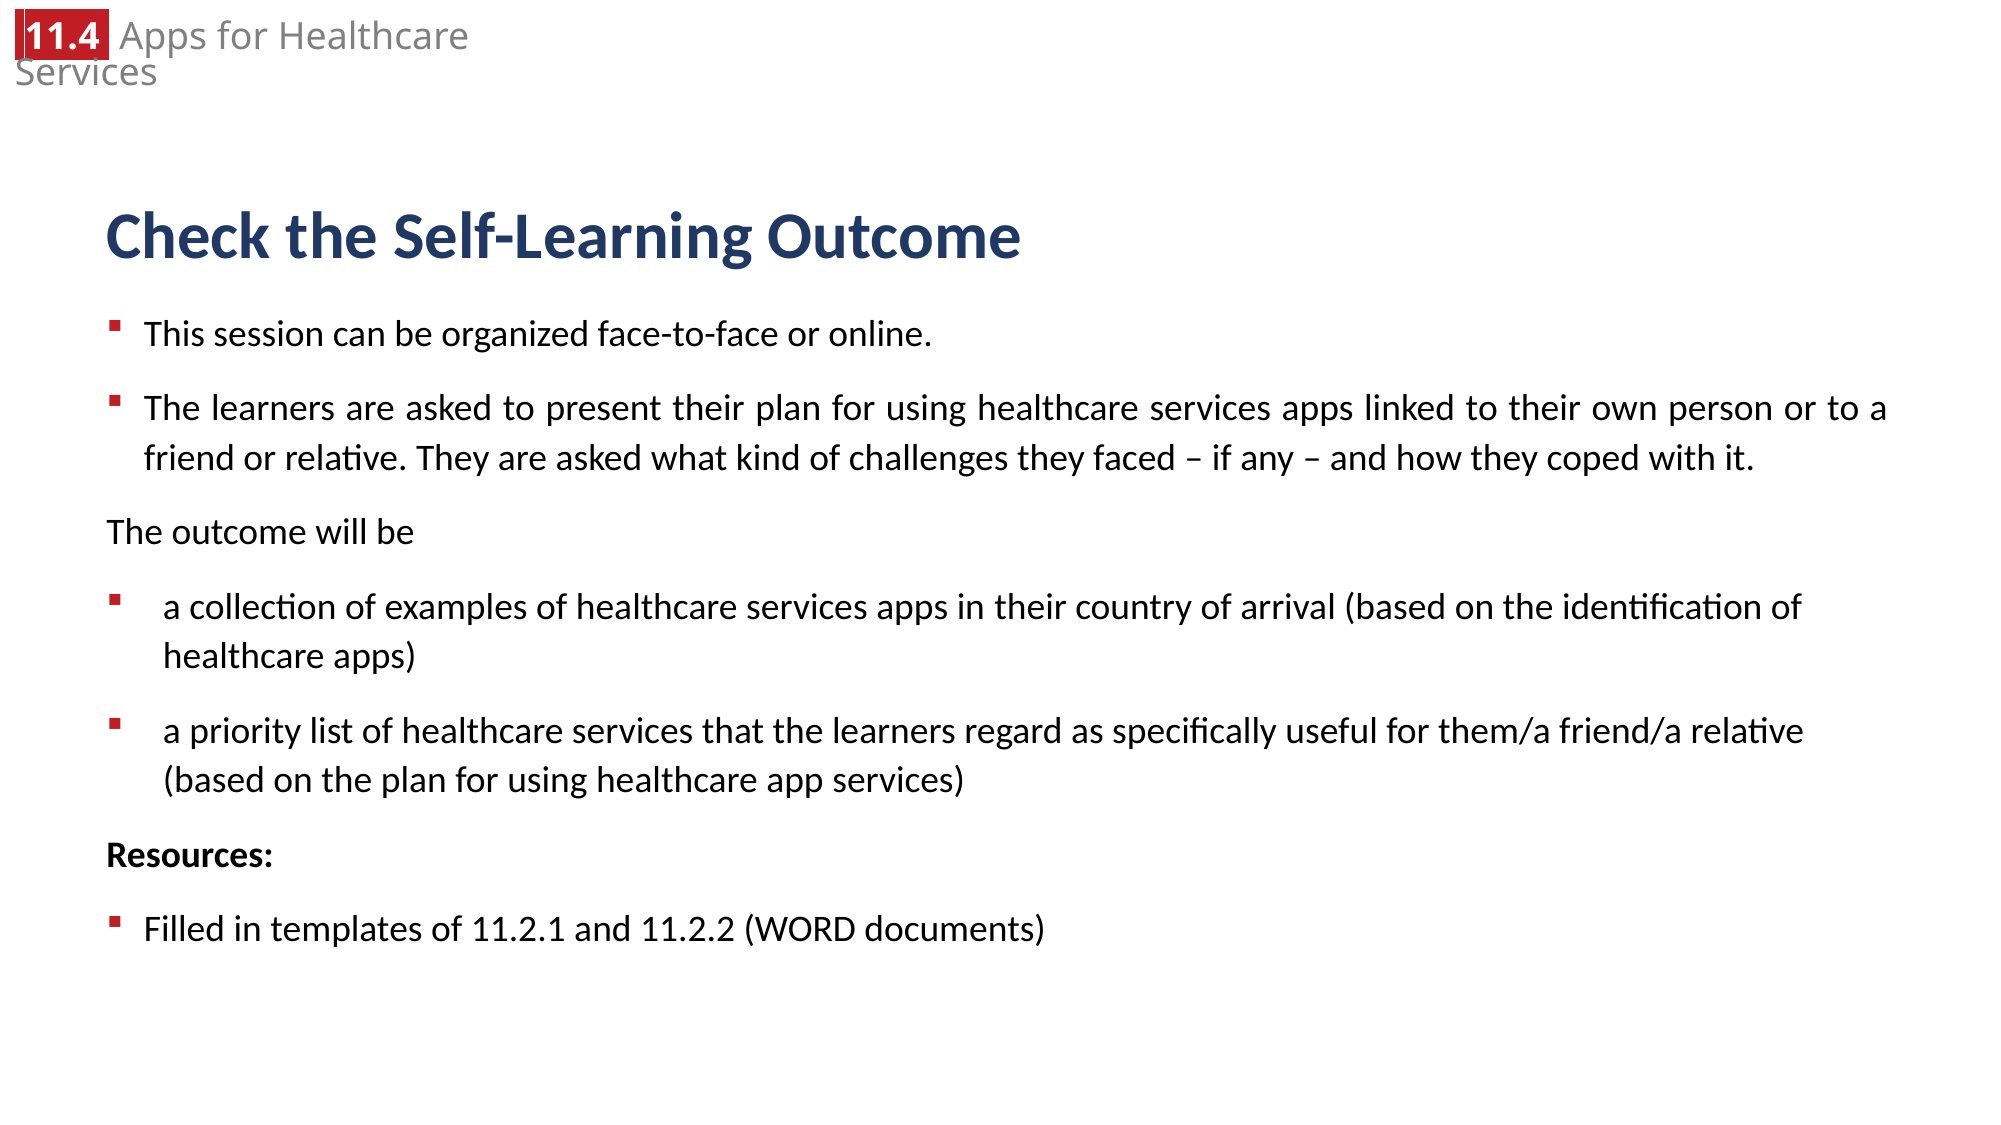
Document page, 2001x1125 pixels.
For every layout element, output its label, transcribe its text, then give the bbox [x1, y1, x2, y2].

list This session can be organized face-to-face or online. The learners are asked to present their plan for using healthcare services apps linked to their own person or to a friend or relative. They are asked what kind of challenges they faced – if any – and how they coped with it. The outcome will be a collection of examples of healthcare services apps in their country of arrival (based on the identification of healthcare apps) a priority list of healthcare services that the learners regard as specifically useful for them/a friend/a relative (based on the plan for using healthcare app services) Resources: Filled in templates of 11.2.1 and 11.2.2 (WORD documents) [91, 296, 1906, 1051]
title Check the Self-Learning Outcome [91, 177, 1906, 296]
